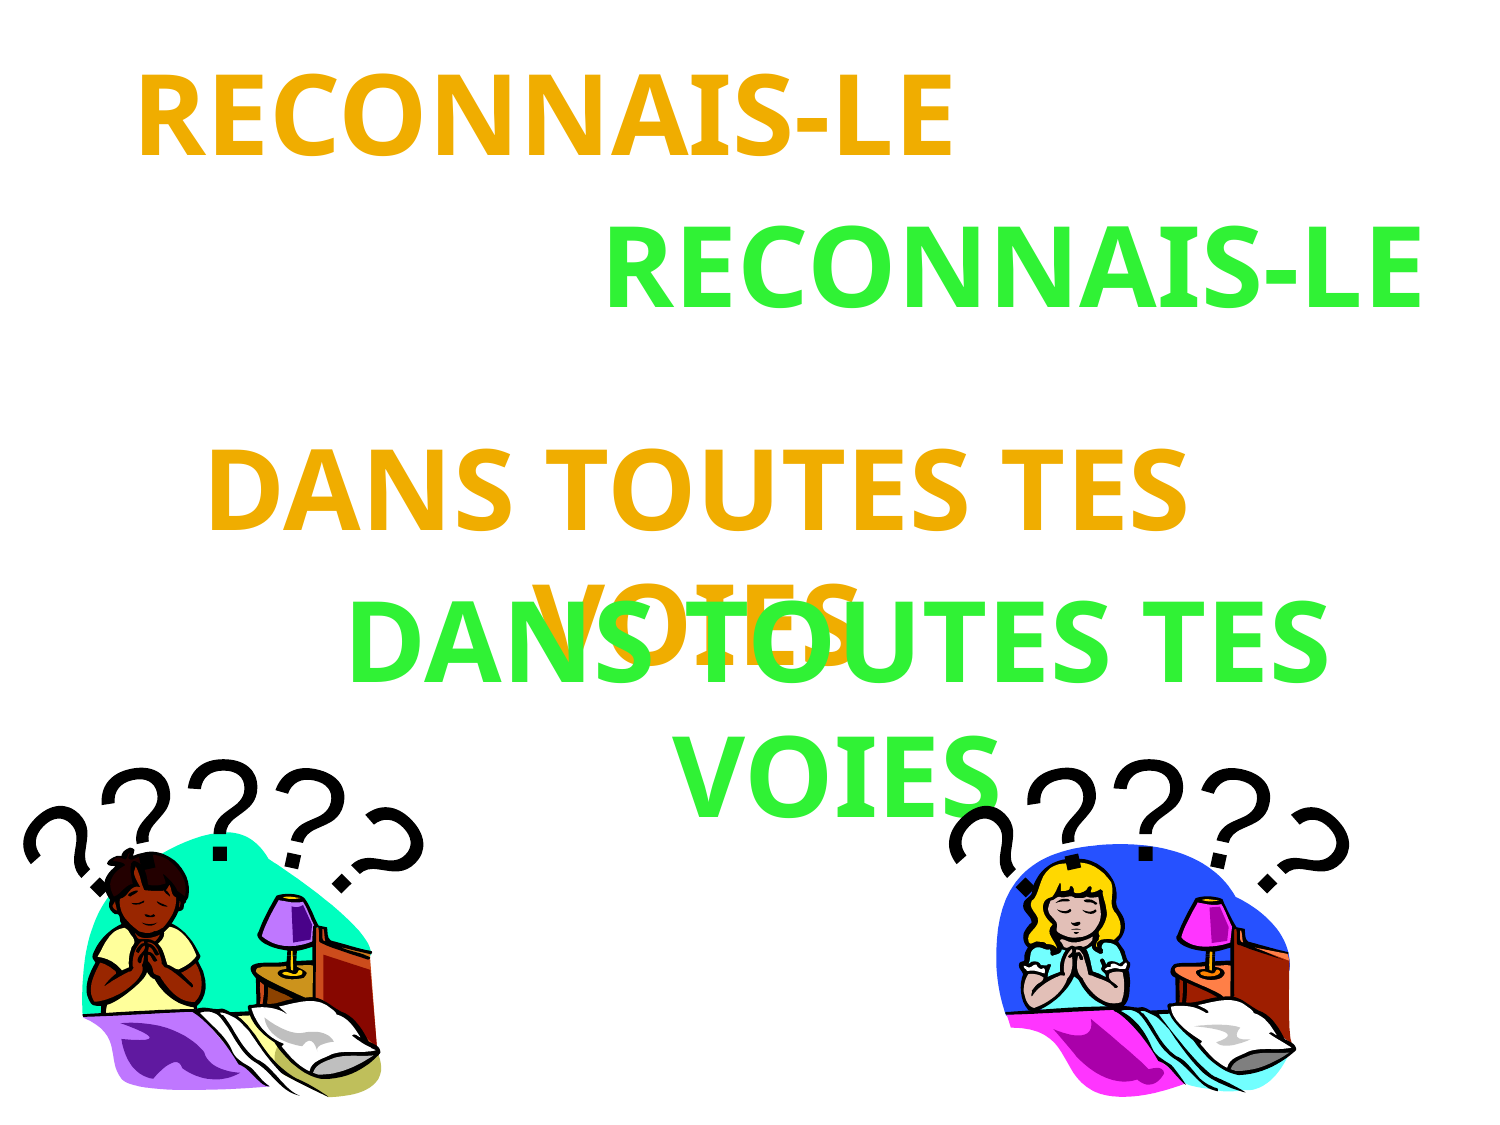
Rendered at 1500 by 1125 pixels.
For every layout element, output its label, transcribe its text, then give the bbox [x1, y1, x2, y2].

text_box Dans toutes tes voies [35, 410, 1360, 696]
picture [81, 831, 382, 1098]
text_box Reconnais-le [93, 35, 996, 186]
picture [995, 843, 1296, 1097]
text_box Reconnais-le [562, 187, 1465, 338]
text_box Dans toutes tes voies [175, 562, 1500, 848]
